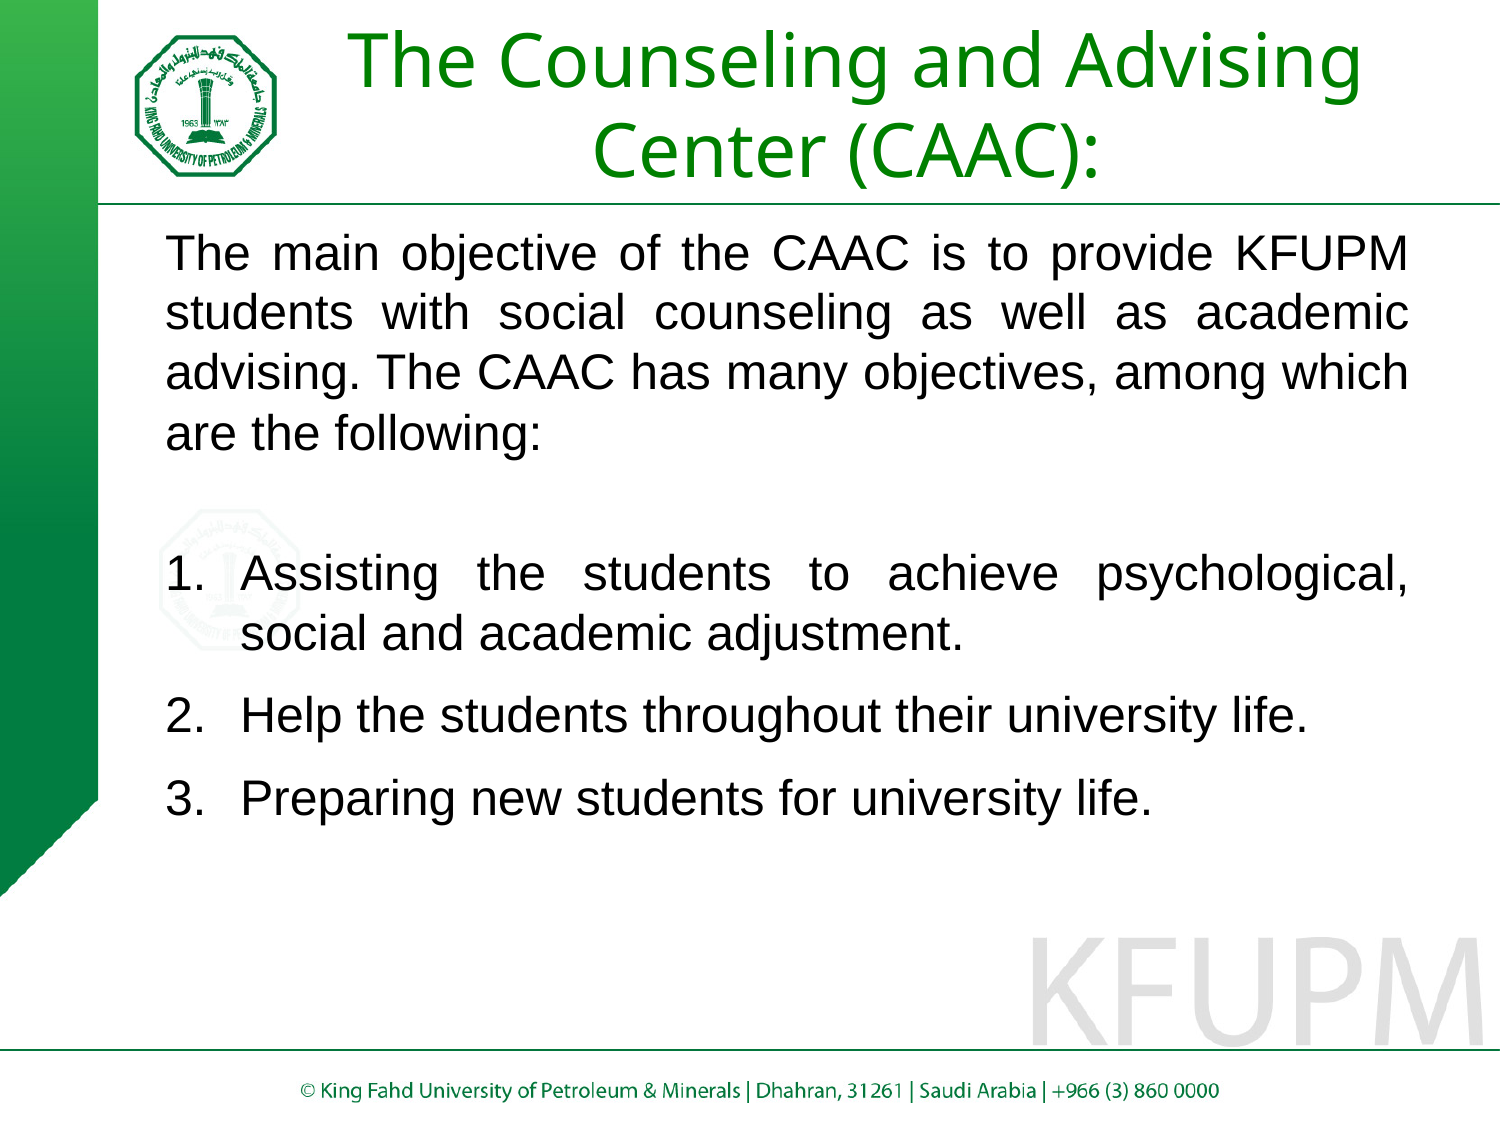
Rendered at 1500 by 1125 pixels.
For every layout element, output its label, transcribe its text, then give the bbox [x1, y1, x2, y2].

list The main objective of the CAAC is to provide KFUPM students with social counseling as well as academic advising. The CAAC has many objectives, among which are the following: Assisting the students to achieve psychological, social and academic adjustment. Help the students throughout their university life. Preparing new students for university life. [149, 212, 1426, 1001]
title The Counseling and Advising Center (CAAC): [287, 12, 1426, 173]
picture [0, 0, 1500, 1103]
